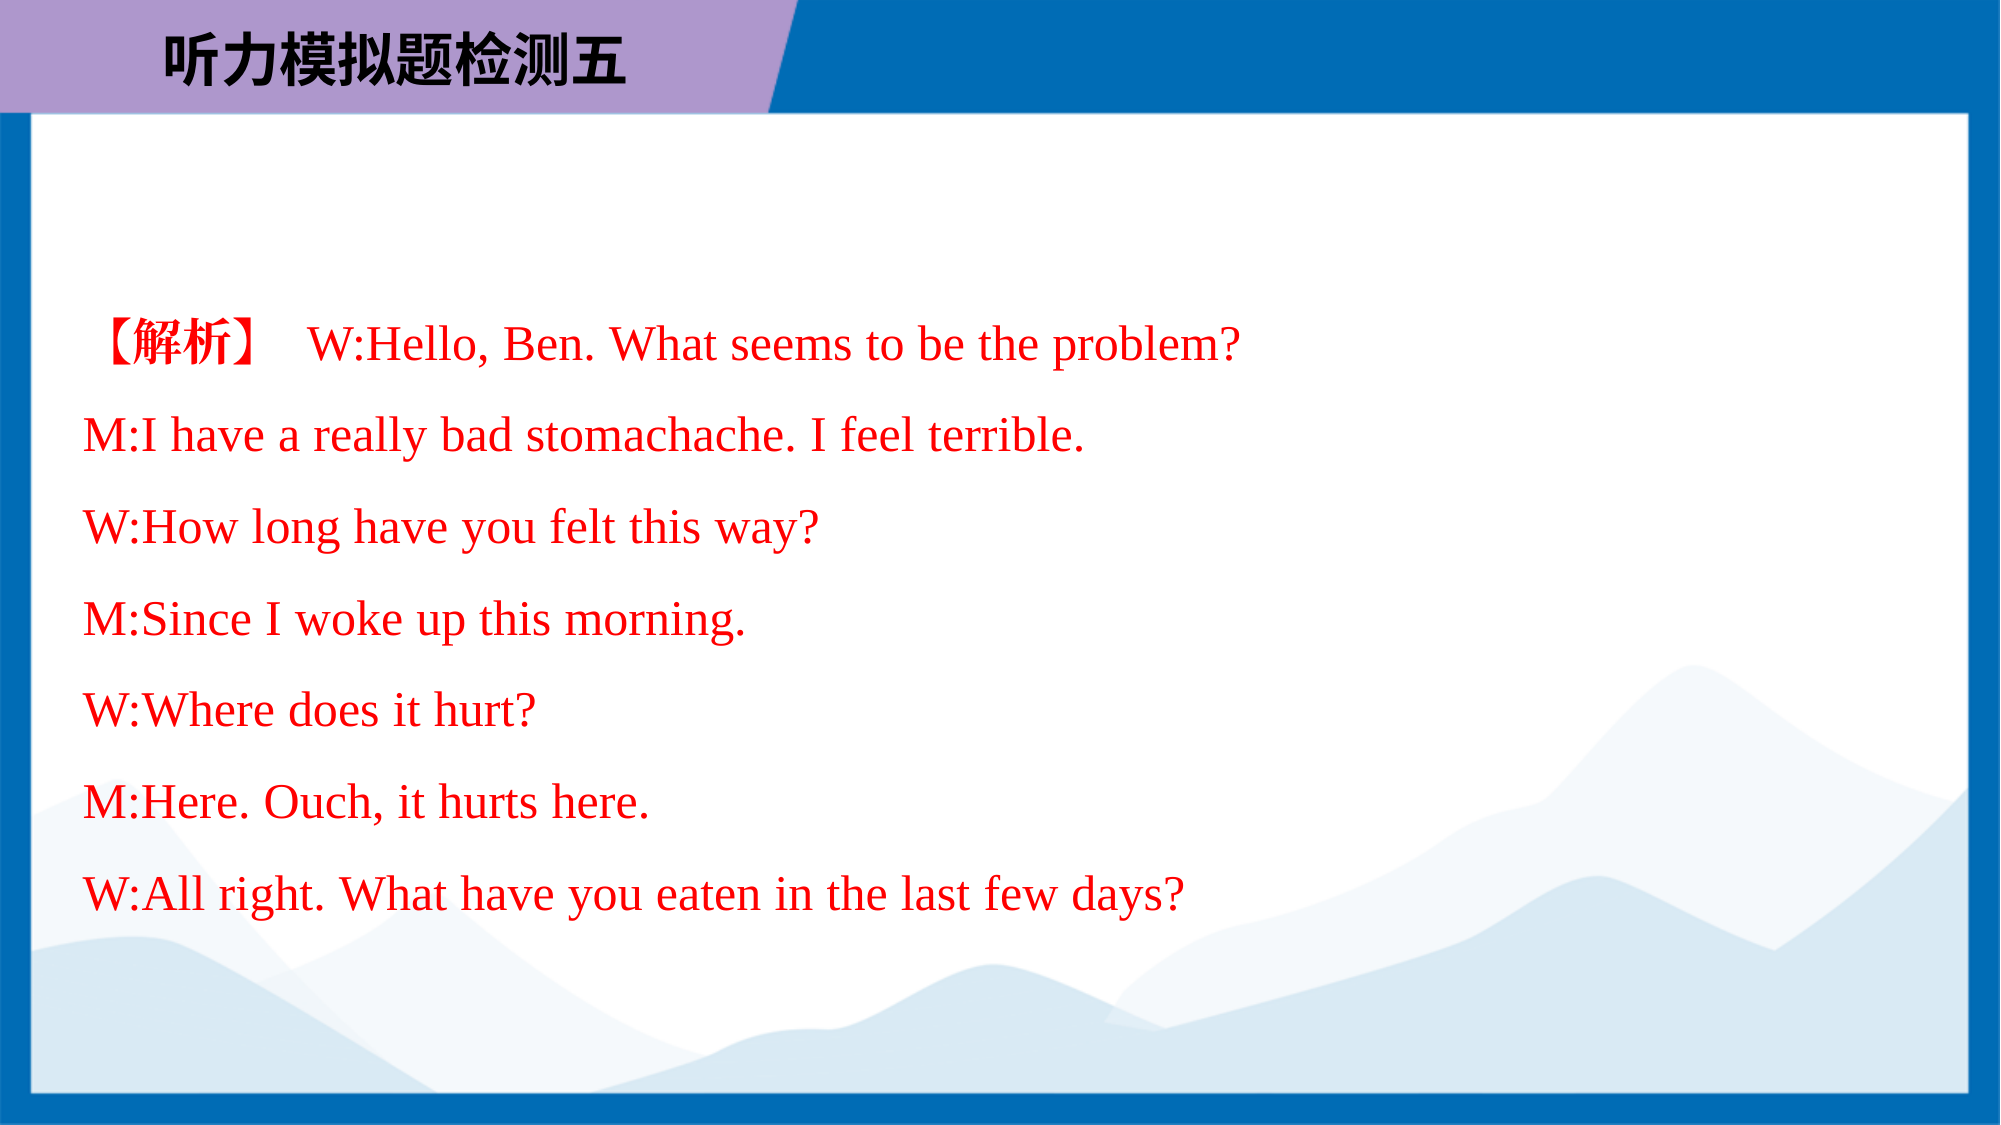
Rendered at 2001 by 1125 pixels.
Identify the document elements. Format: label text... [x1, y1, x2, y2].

text_box 【解析】 W:Hello, Ben. What seems to be the problem? M:I have a really bad stomachache. I feel terrible. W:How long have you felt this way? M:Since I woke up this morning. W:Where does it hurt? M:Here. Ouch, it hurts here. W:All right. What have you eaten in the last few days? [82, 278, 1917, 921]
picture [0, 0, 2000, 1125]
